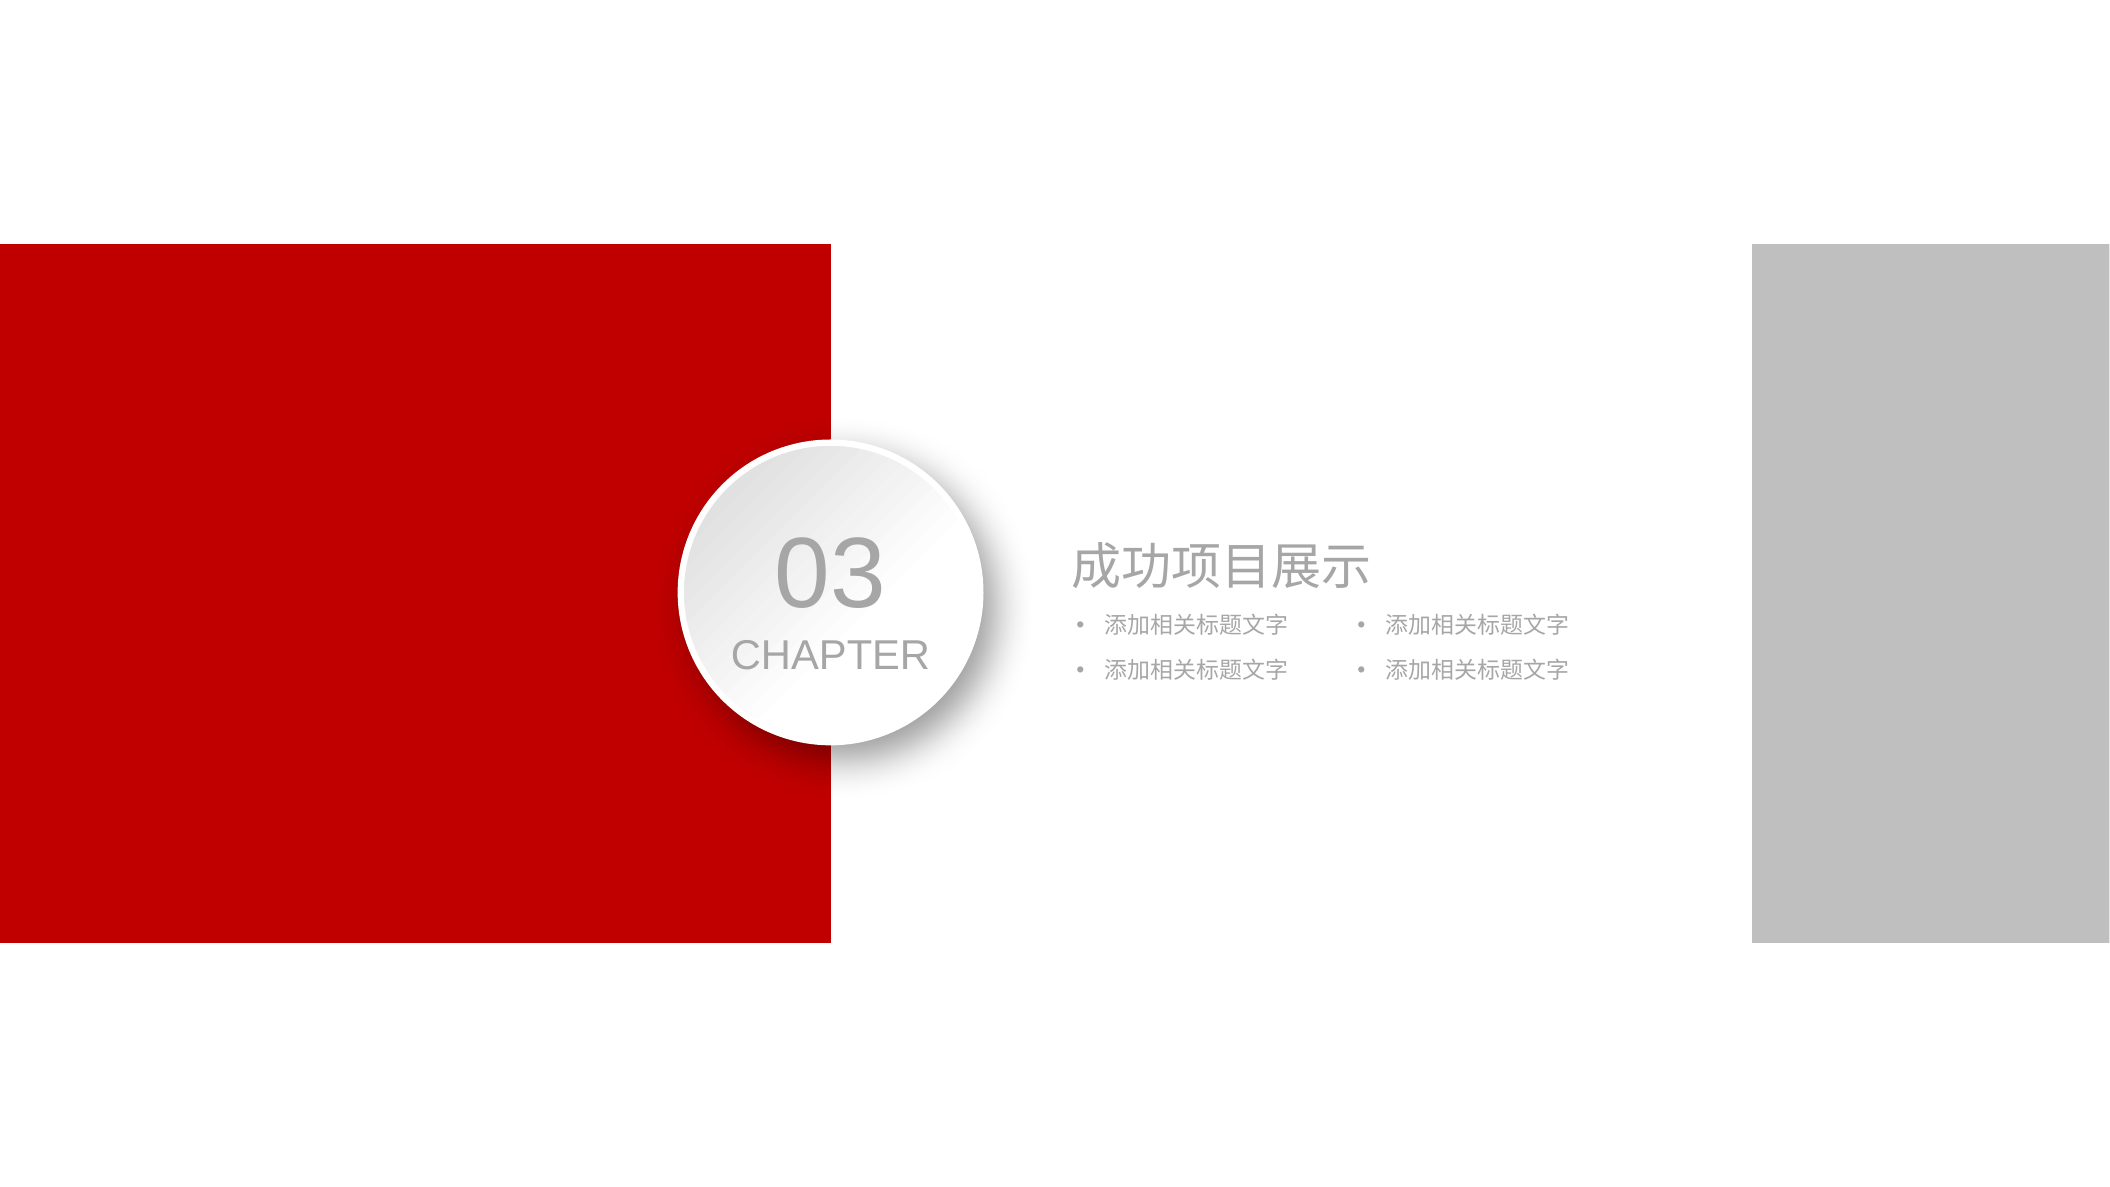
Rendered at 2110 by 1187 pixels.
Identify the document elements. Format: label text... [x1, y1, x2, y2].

text_box 03 CHAPTER [706, 507, 955, 678]
text_box 添加相关标题文字 [1061, 648, 1304, 691]
text_box 添加相关标题文字 [1342, 648, 1585, 691]
text_box 成功项目展示 [1071, 534, 1595, 595]
text_box 添加相关标题文字 [1061, 603, 1304, 646]
text_box 添加相关标题文字 [1342, 603, 1585, 646]
text_box [0, 243, 832, 943]
text_box [1751, 243, 2110, 943]
text_box [679, 441, 982, 744]
